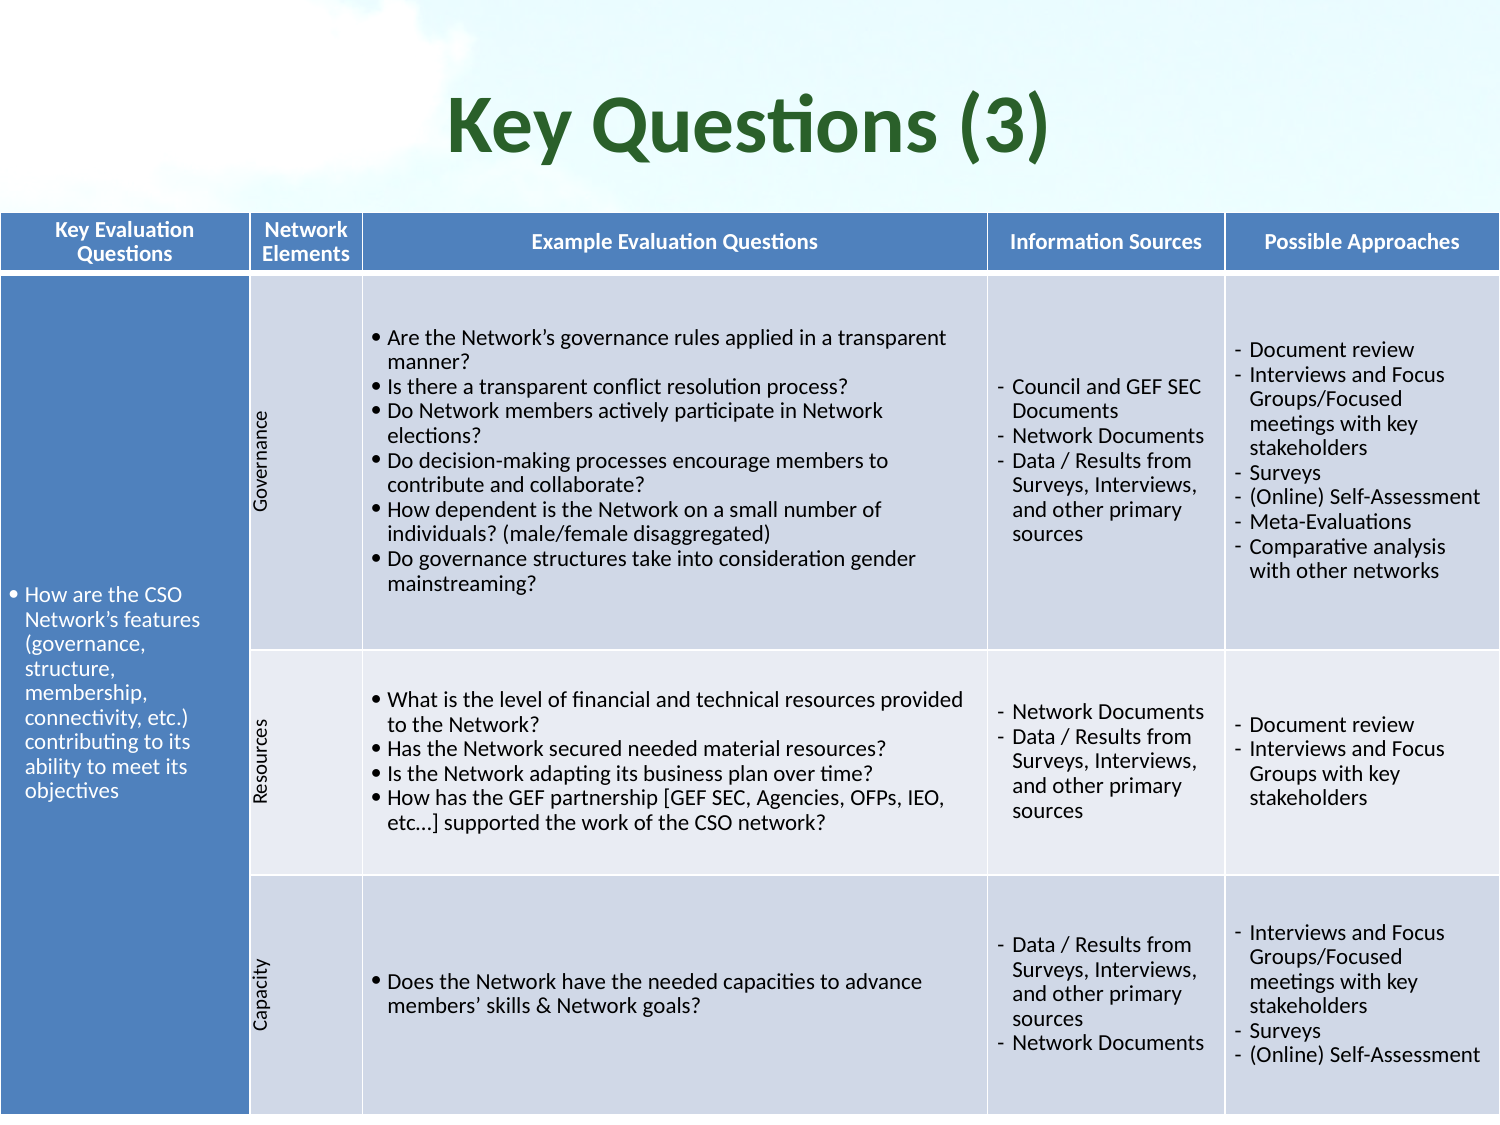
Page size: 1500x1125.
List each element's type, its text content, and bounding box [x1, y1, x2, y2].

table_cell How are the CSO Network’s features (governance, structure, membership, connectivity, etc.) contributing to its ability to meet its objectives [1, 276, 249, 1114]
table_cell Are the Network’s governance rules applied in a transparent manner? Is there a transparent conflict resolution process? Do Network members actively participate in Network elections? Do decision-making processes encourage members to contribute and collaborate? How dependent is the Network on a small number of individuals? (male/female disaggregated) Do governance structures take into consideration gender mainstreaming? [363, 276, 987, 649]
table_cell Governance [251, 276, 362, 649]
table_cell Data / Results from Surveys, Interviews, and other primary sources Network Documents [988, 876, 1224, 1114]
table_cell Document review Interviews and Focus Groups/Focused meetings with key stakeholders Surveys (Online) Self-Assessment Meta-Evaluations Comparative analysis with other networks [1226, 276, 1499, 649]
table_cell Interviews and Focus Groups/Focused meetings with key stakeholders Surveys (Online) Self-Assessment [1226, 876, 1499, 1114]
table_header Information Sources [988, 213, 1224, 270]
table_header Possible Approaches [1226, 213, 1499, 270]
table_cell Resources [251, 651, 362, 874]
table_header Network Elements [251, 213, 362, 270]
table_cell Council and GEF SEC Documents Network Documents Data / Results from Surveys, Interviews, and other primary sources [988, 276, 1224, 649]
title Key Questions (3) [37, 37, 1463, 212]
table_header Key Evaluation Questions [1, 213, 249, 270]
table_cell Document review Interviews and Focus Groups with key stakeholders [1226, 651, 1499, 874]
table_cell Does the Network have the needed capacities to advance members’ skills & Network goals? [363, 876, 987, 1114]
table_cell What is the level of financial and technical resources provided to the Network? Has the Network secured needed material resources? Is the Network adapting its business plan over time? How has the GEF partnership [GEF SEC, Agencies, OFPs, IEO, etc…] supported the work of the CSO network? [363, 651, 987, 874]
table_cell Capacity [251, 876, 362, 1114]
table_cell Network Documents Data / Results from Surveys, Interviews, and other primary sources [988, 651, 1224, 874]
table_header Example Evaluation Questions [363, 213, 987, 270]
